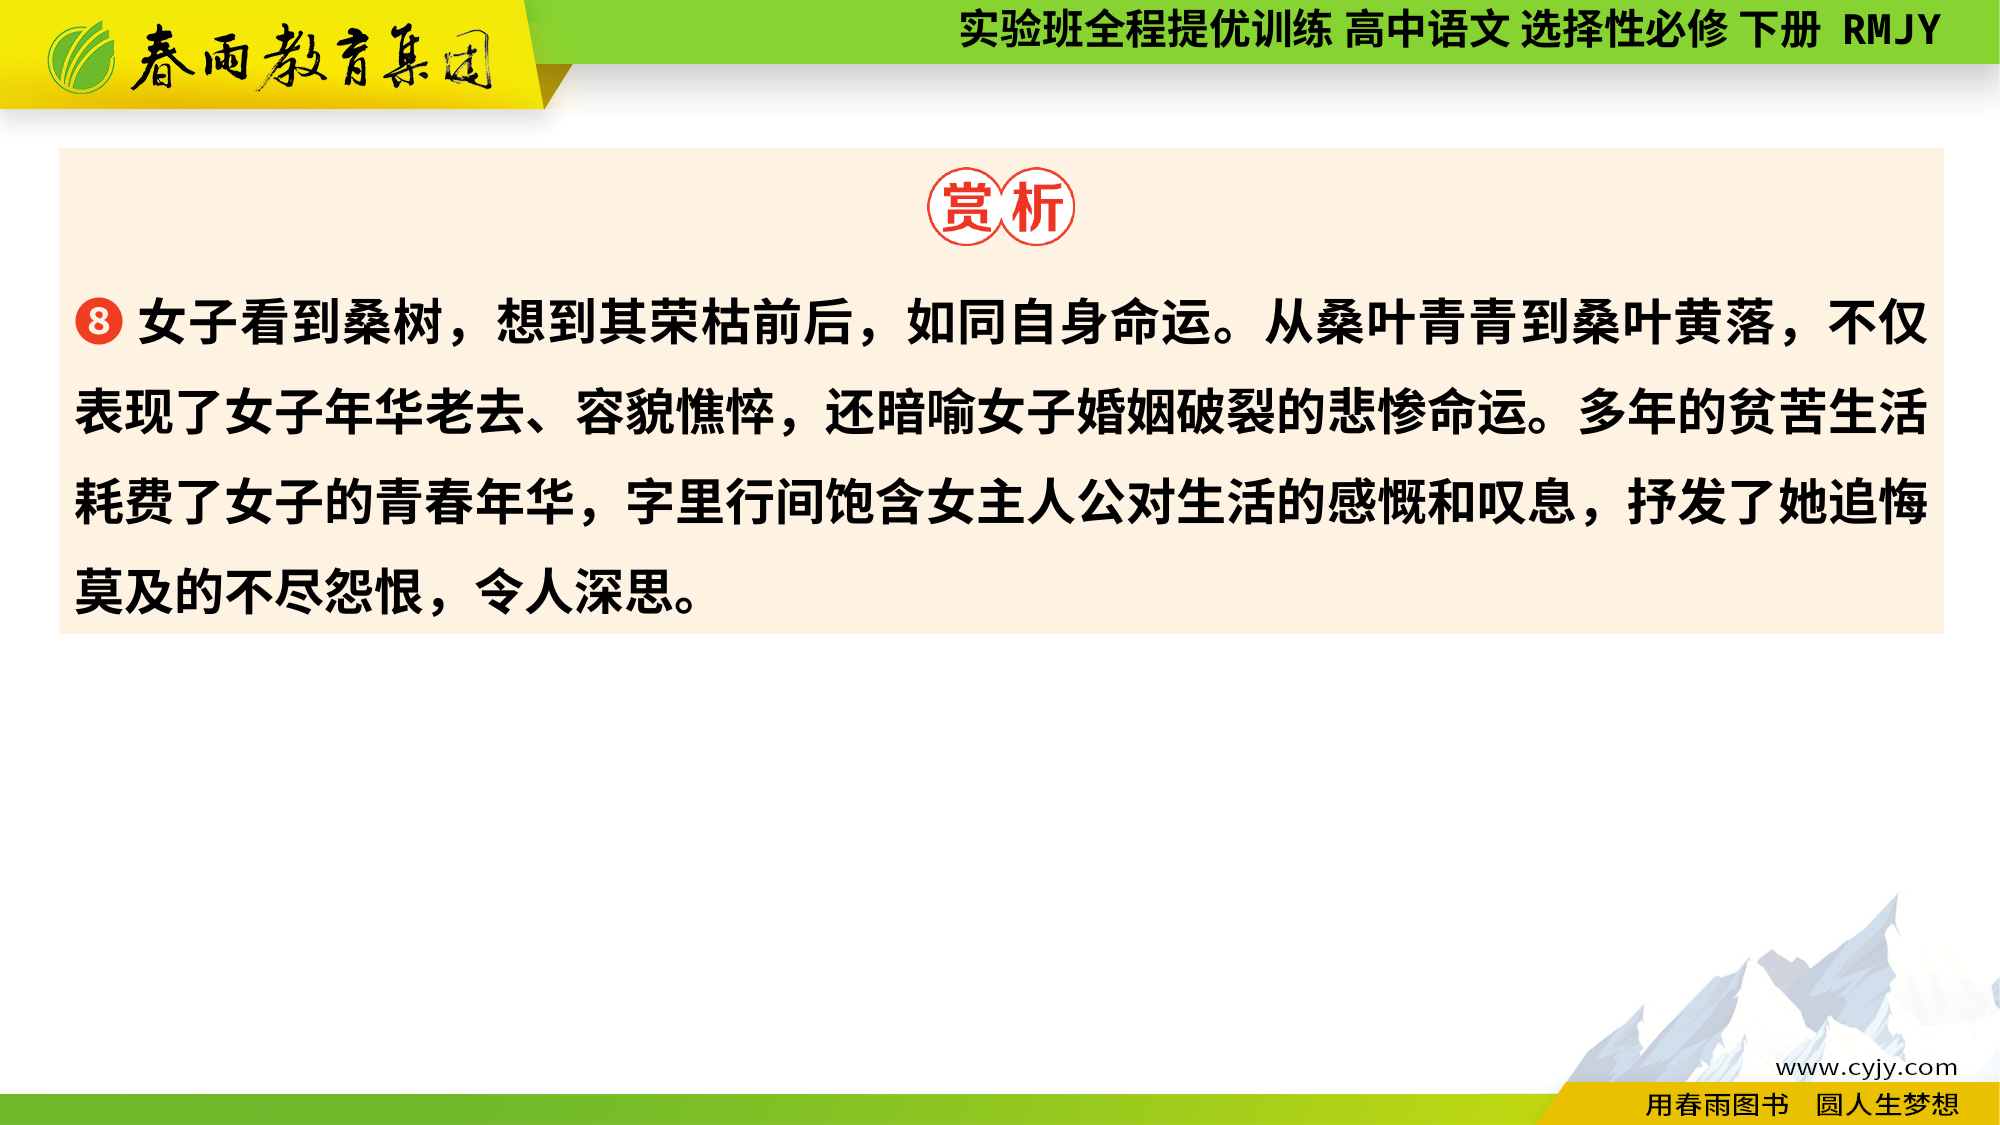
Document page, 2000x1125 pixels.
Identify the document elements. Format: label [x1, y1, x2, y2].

picture [0, 0, 2000, 1125]
text_box [58, 148, 1944, 634]
